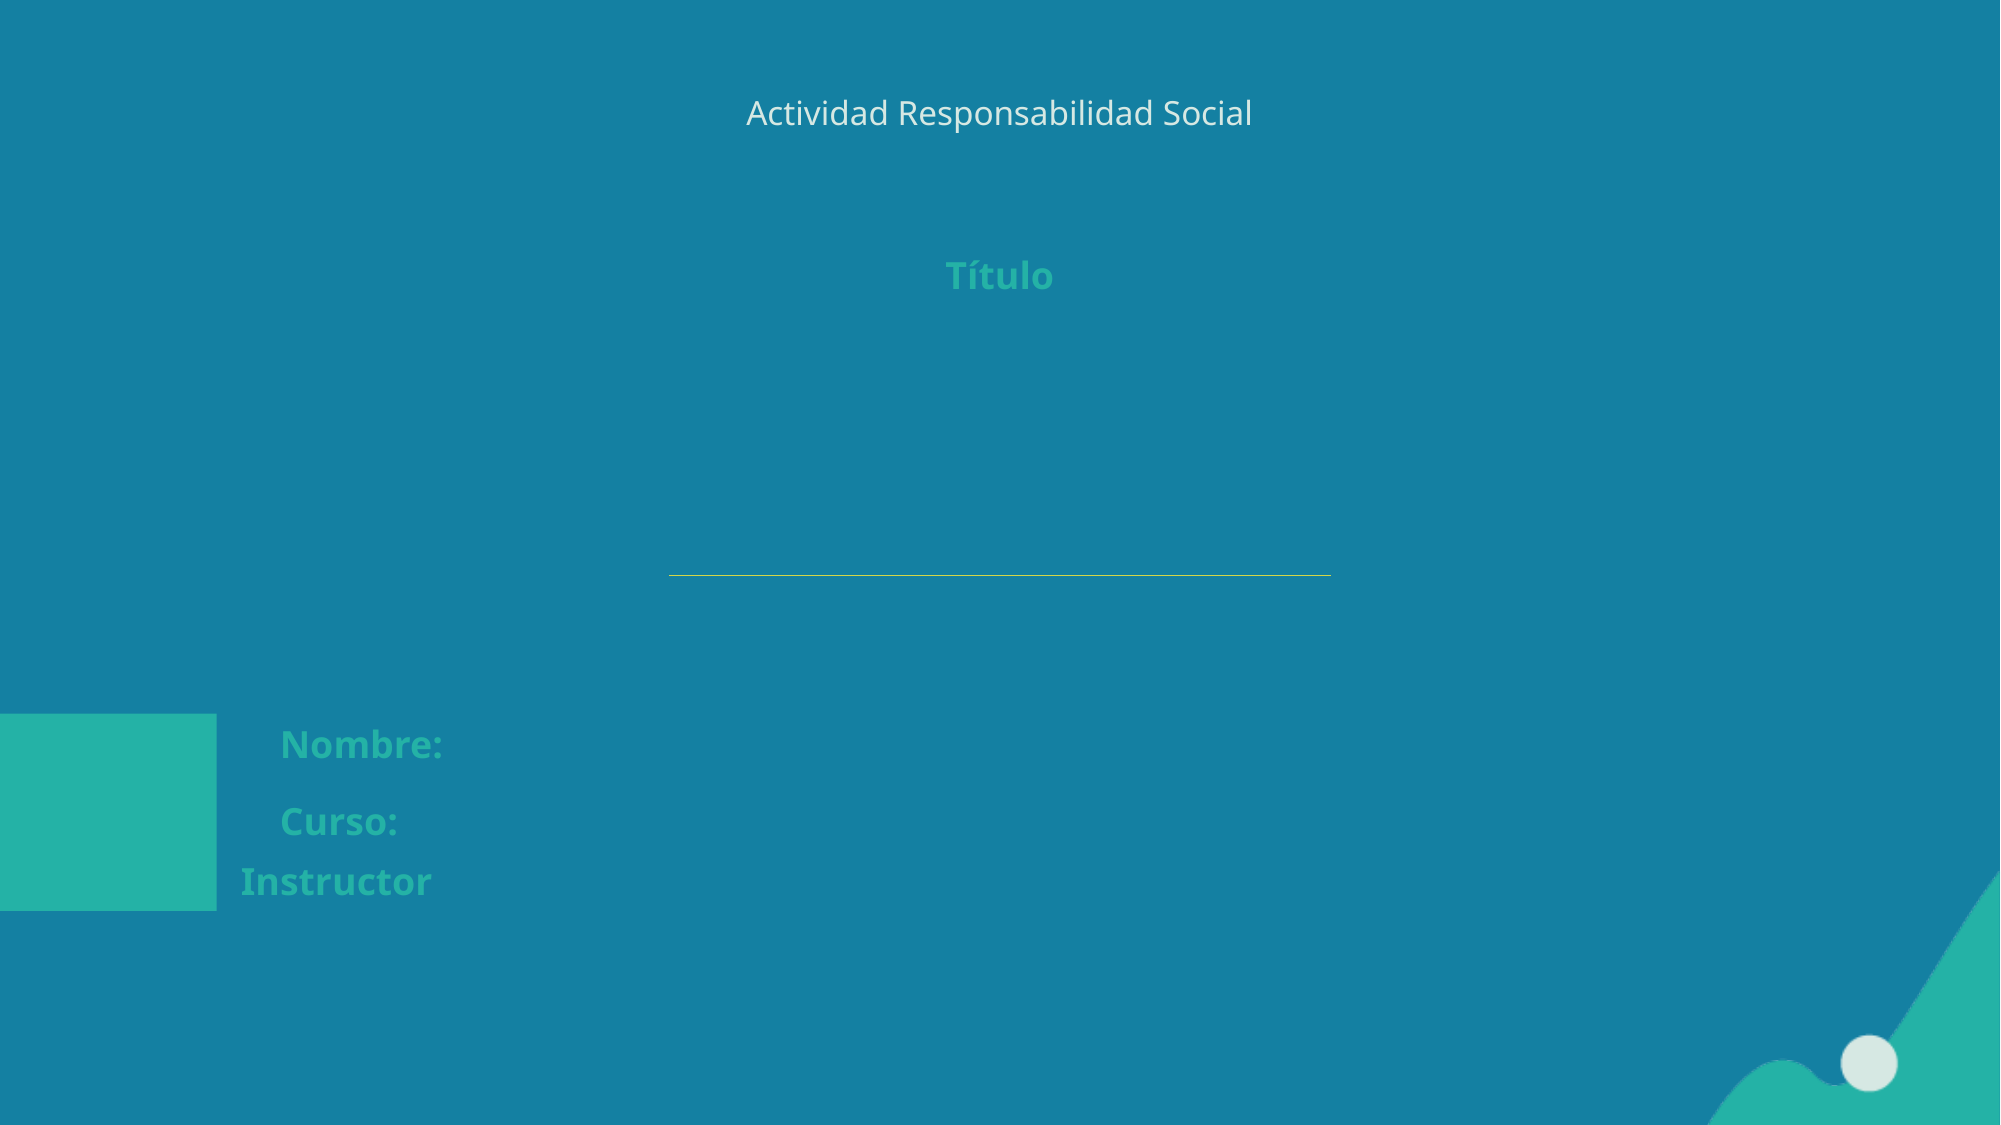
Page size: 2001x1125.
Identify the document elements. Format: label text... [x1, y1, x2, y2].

text_box Actividad Responsabilidad Social [417, 84, 1583, 140]
picture [1707, 870, 2001, 1125]
